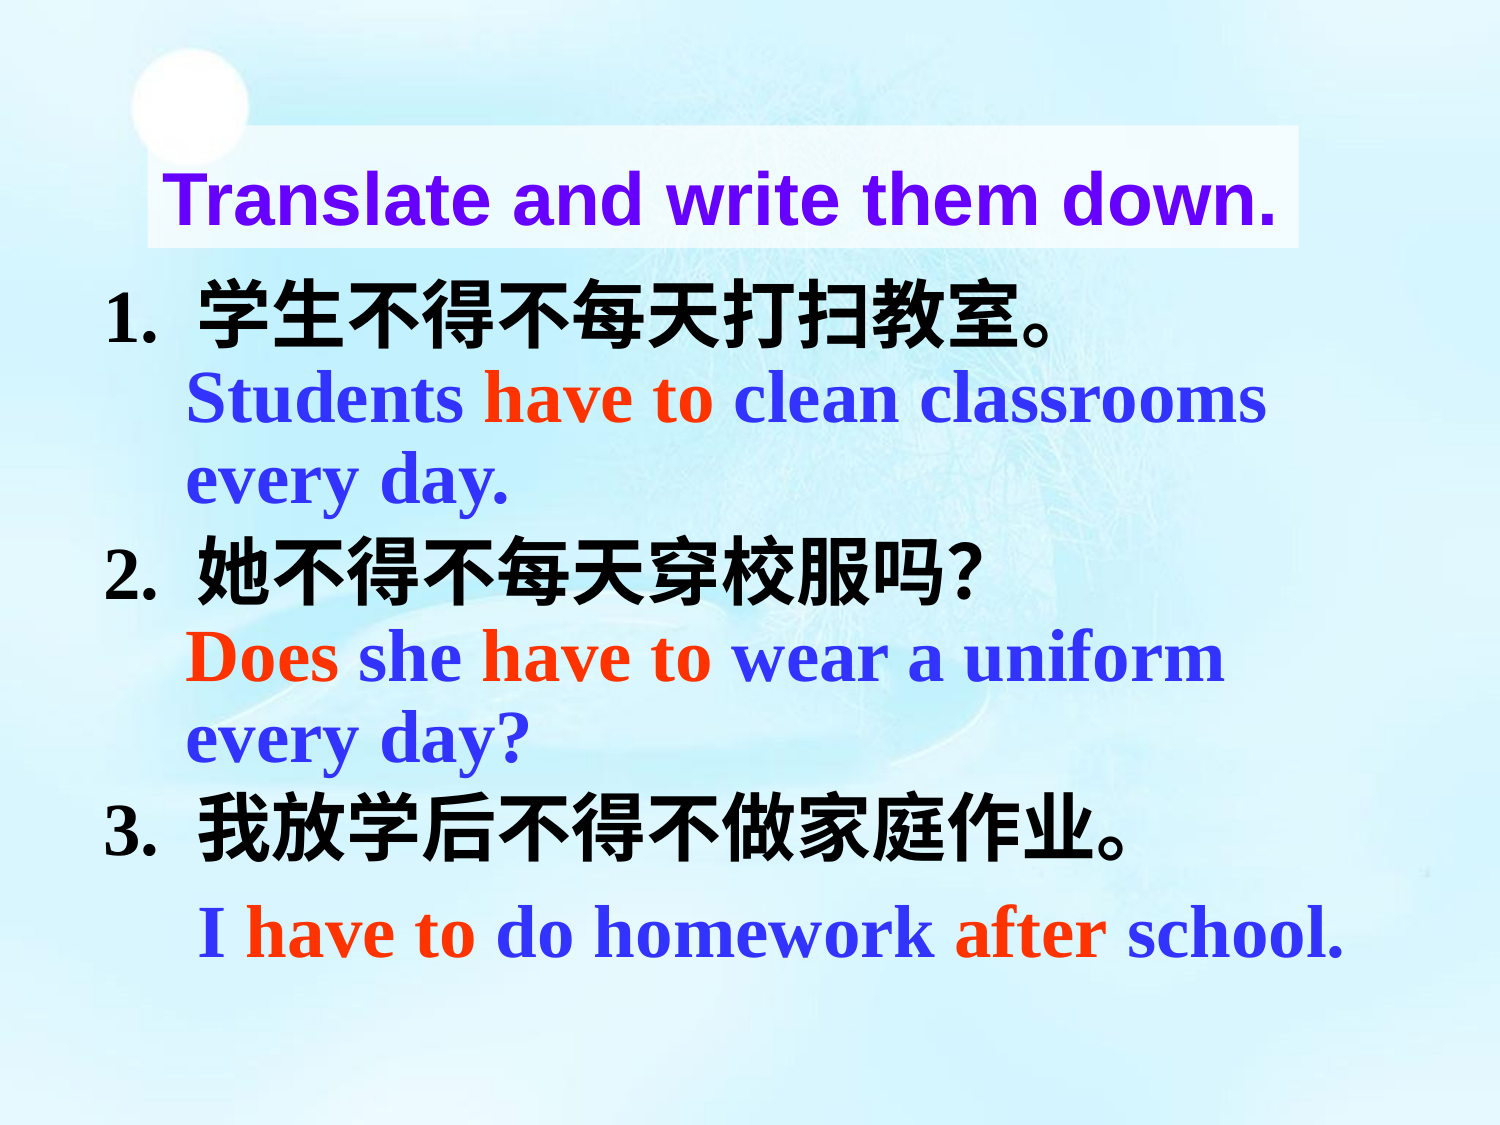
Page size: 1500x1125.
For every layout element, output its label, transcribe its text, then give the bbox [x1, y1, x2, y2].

text_box I have to do homework after school. [183, 881, 1377, 982]
text_box Does she have to wear a uniform every day? [171, 609, 1317, 787]
text_box Translate and write them down. [147, 125, 1299, 249]
text_box Students have to clean classrooms every day. [171, 349, 1329, 527]
text_box 1. 学生不得不每天打扫教室。 2. 她不得不每天穿校服吗？ 3. 我放学后不得不做家庭作业。 [88, 267, 1270, 966]
picture [0, 0, 1500, 1125]
